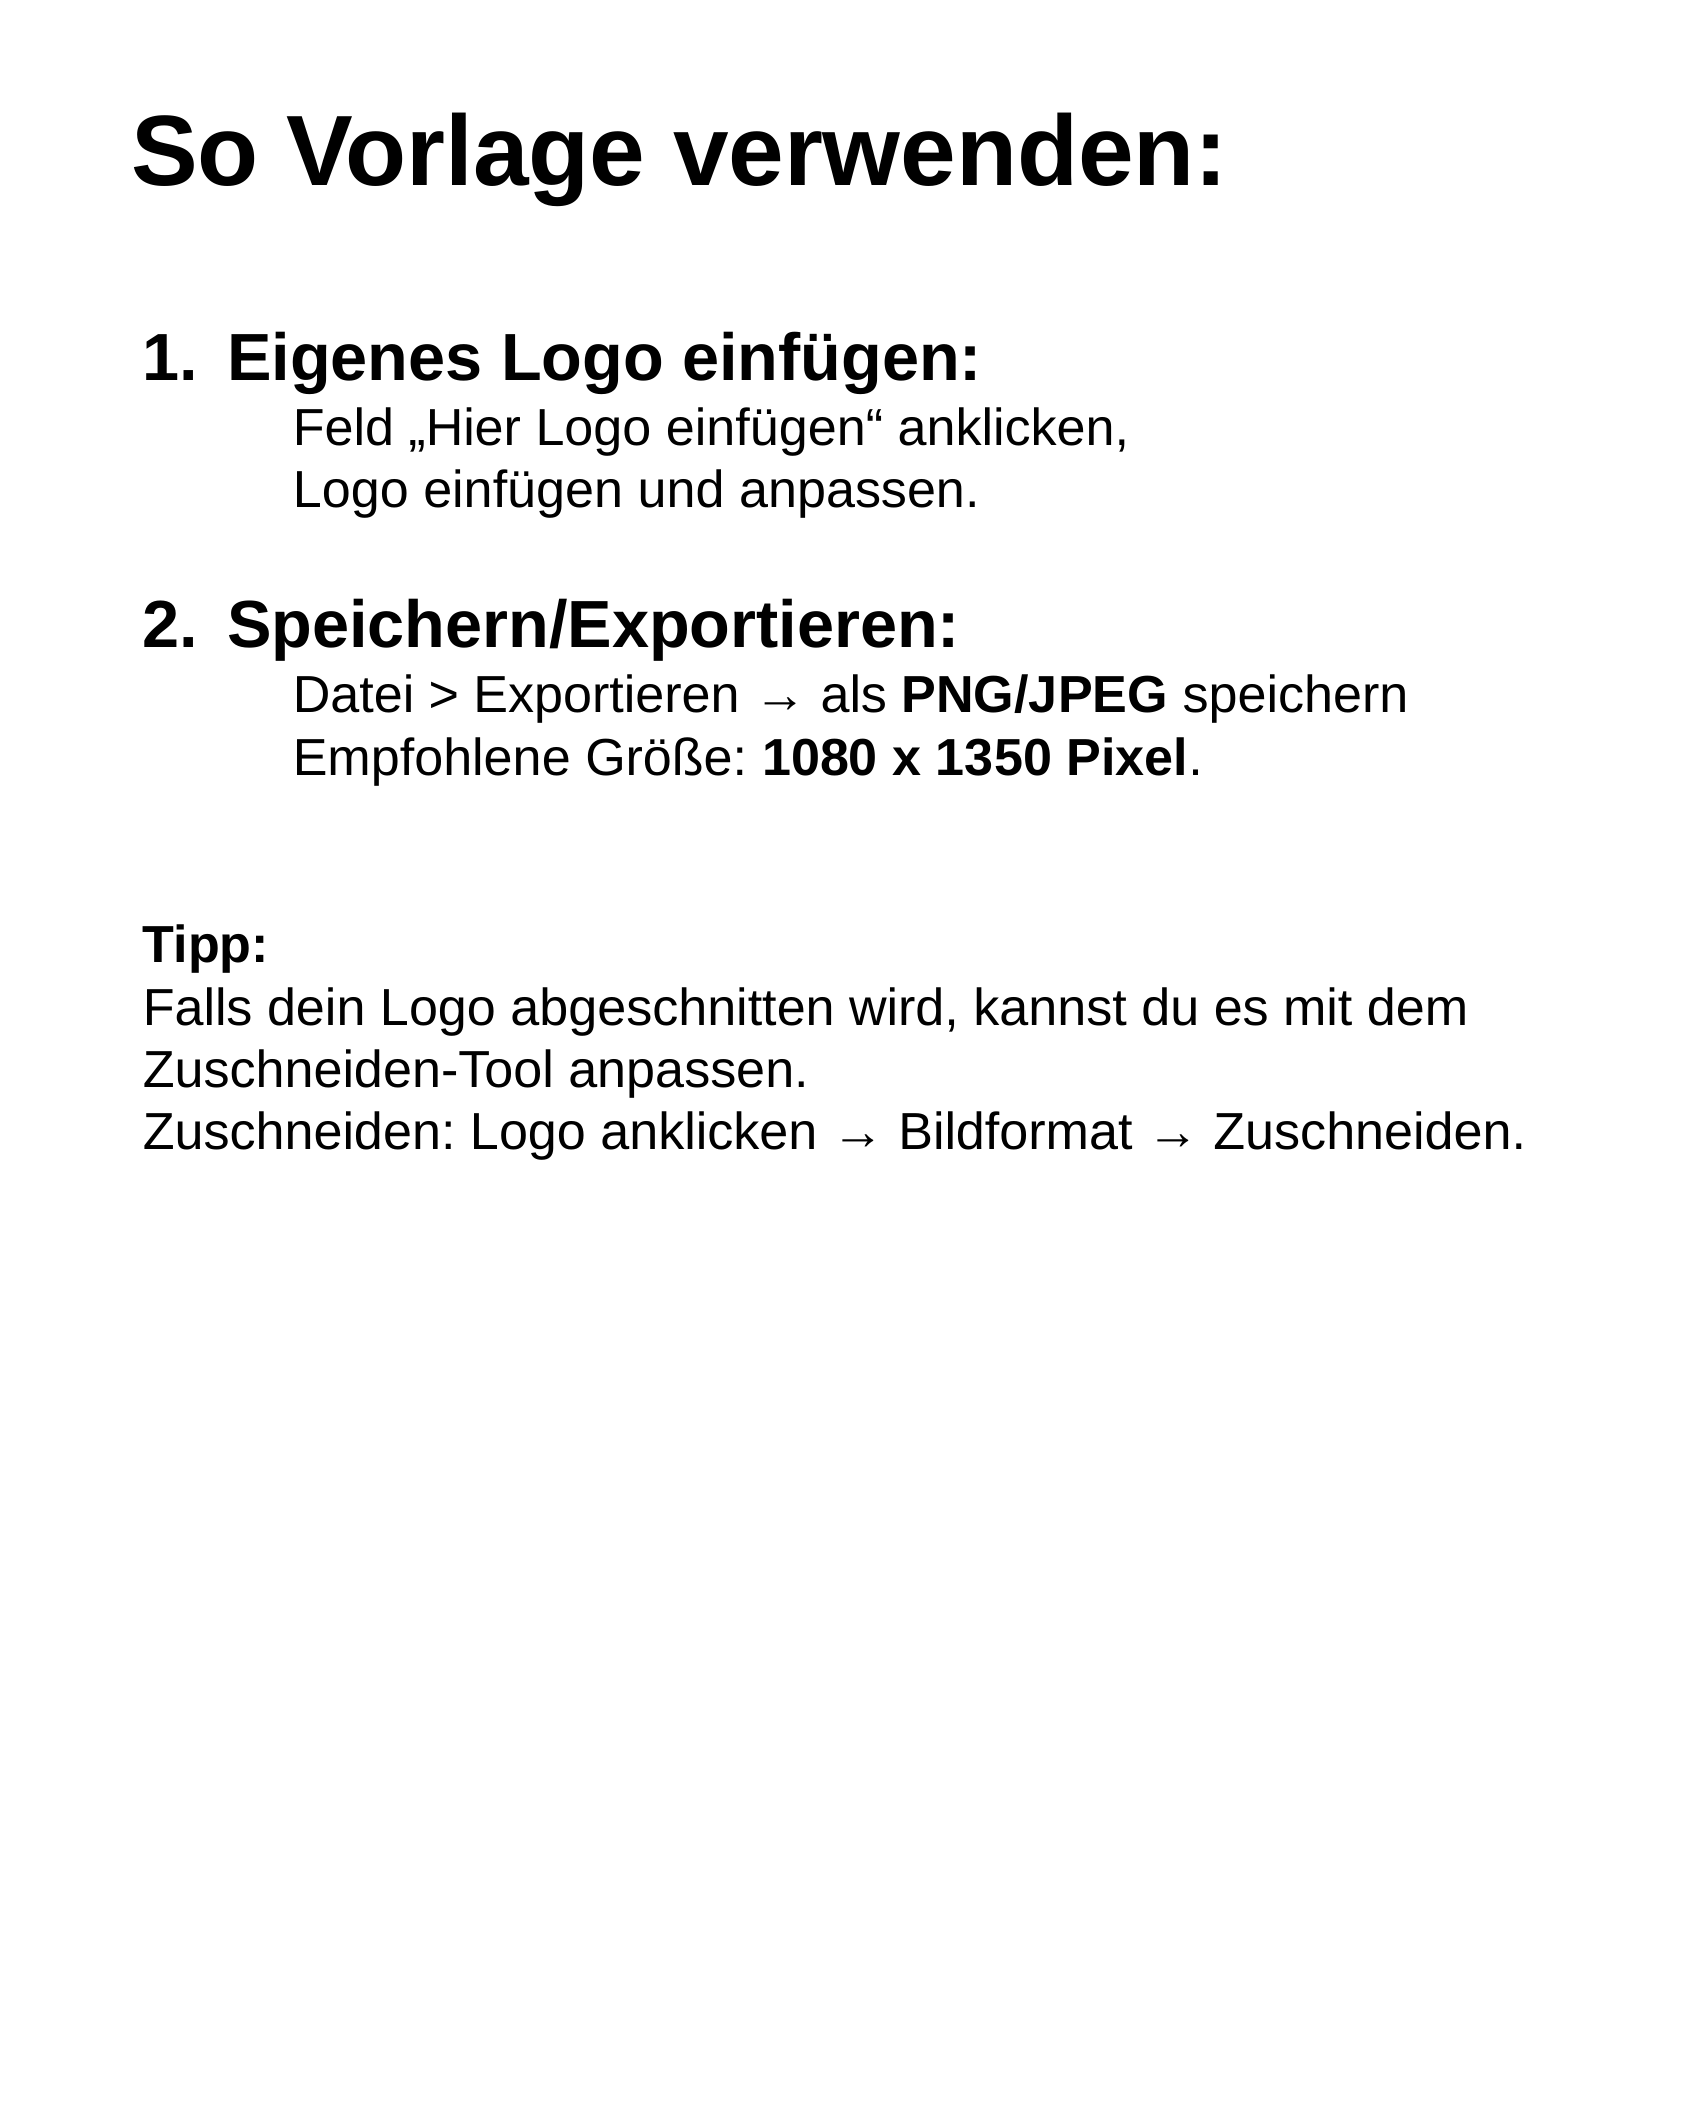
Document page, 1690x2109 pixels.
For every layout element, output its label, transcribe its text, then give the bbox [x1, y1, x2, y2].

text_box Eigenes Logo einfügen: Feld „Hier Logo einfügen“ anklicken, Logo einfügen und anpassen. Speichern/Exportieren: Datei > Exportieren → als PNG/JPEG speichern Empfohlene Größe: 1080 x 1350 Pixel. Tipp: Falls dein Logo abgeschnitten wird, kannst du es mit dem Zuschneiden-Tool anpassen. Zuschneiden: Logo anklicken → Bildformat → Zuschneiden. [116, 300, 1573, 2079]
text_box So Vorlage verwenden: [116, 77, 1490, 258]
